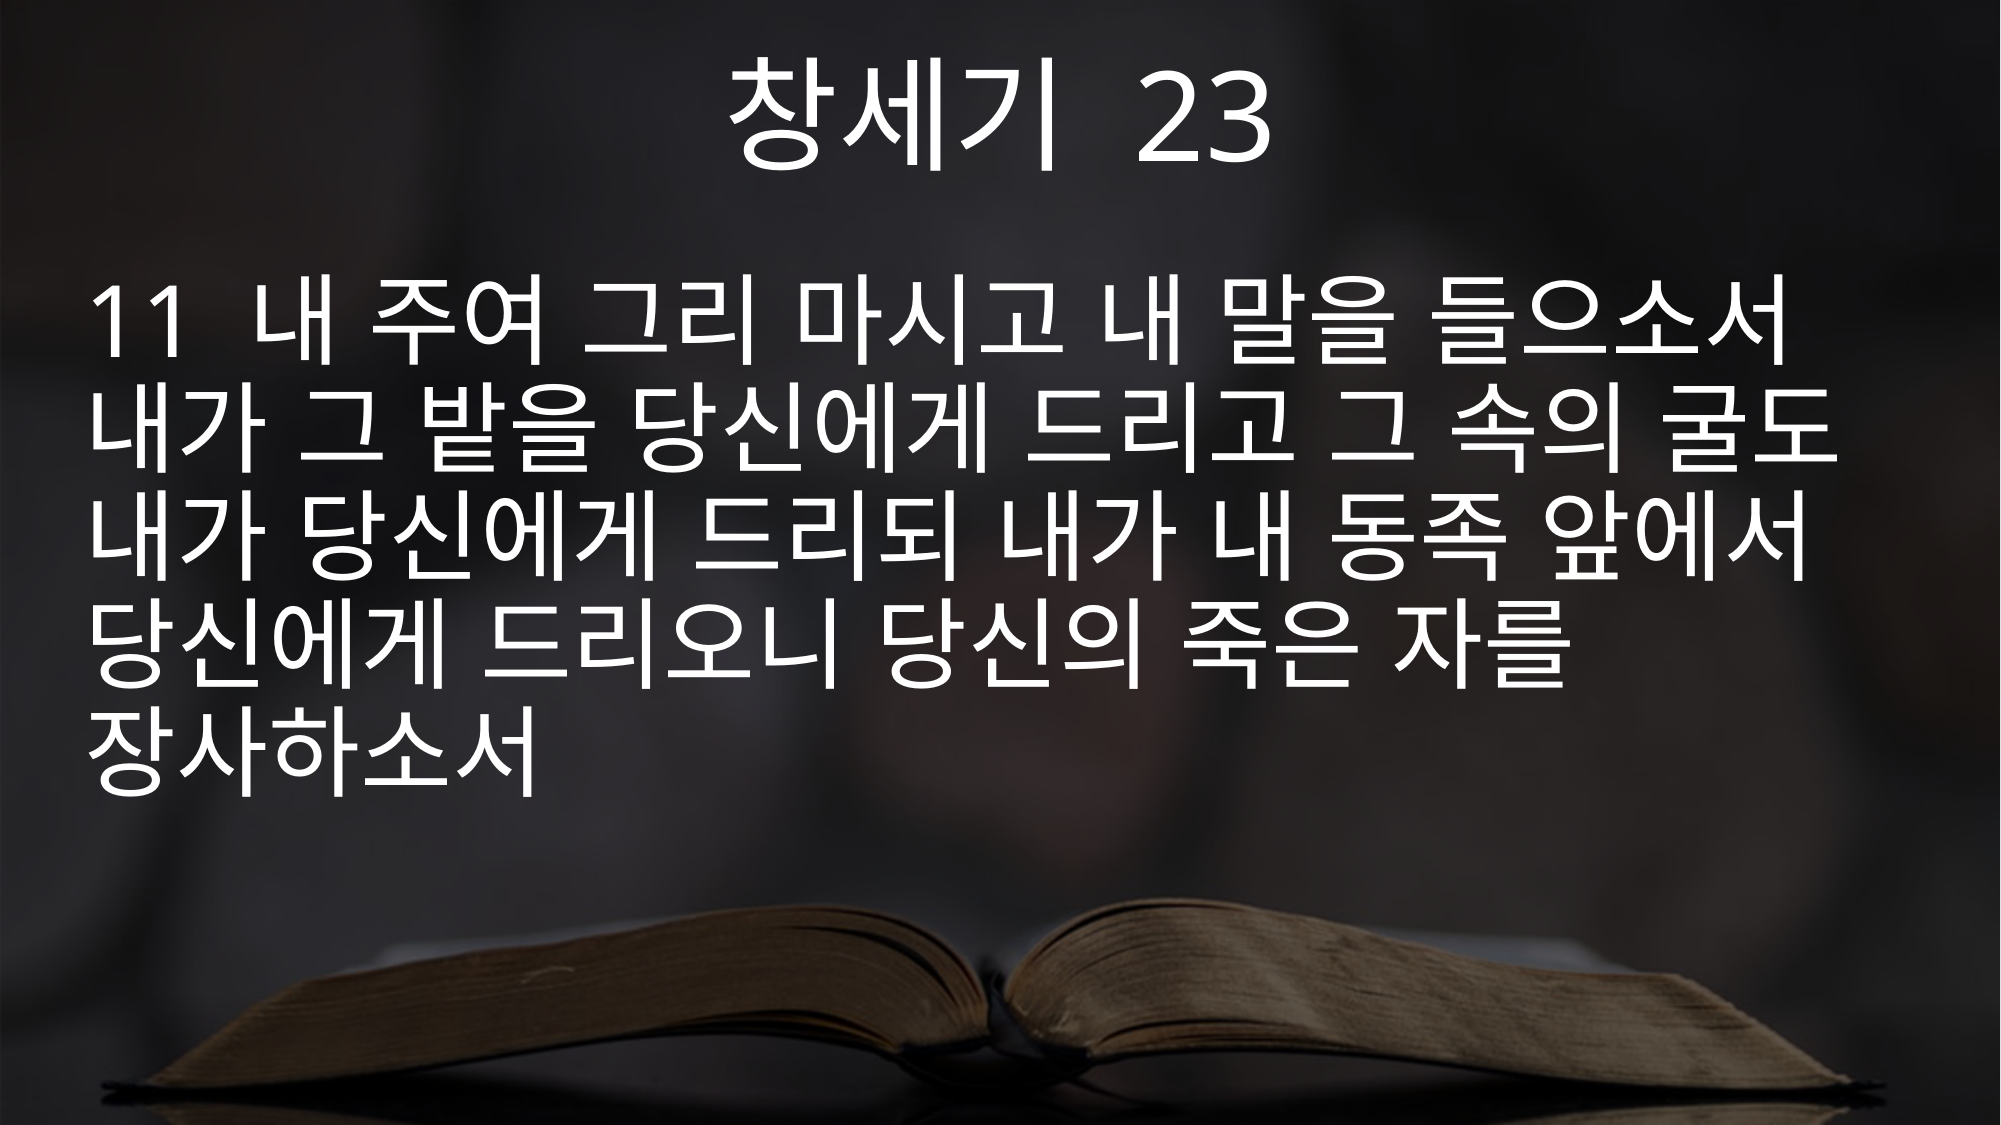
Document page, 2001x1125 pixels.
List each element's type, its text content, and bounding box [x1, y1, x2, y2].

footer 창세기 23 [0, 32, 2000, 192]
list 11 내 주여 그리 마시고 내 말을 들으소서 내가 그 밭을 당신에게 드리고 그 속의 굴도 내가 당신에게 드리되 내가 내 동족 앞에서 당신에게 드리오니 당신의 죽은 자를 장사하소서 [69, 263, 1953, 423]
picture [0, 0, 2001, 1125]
